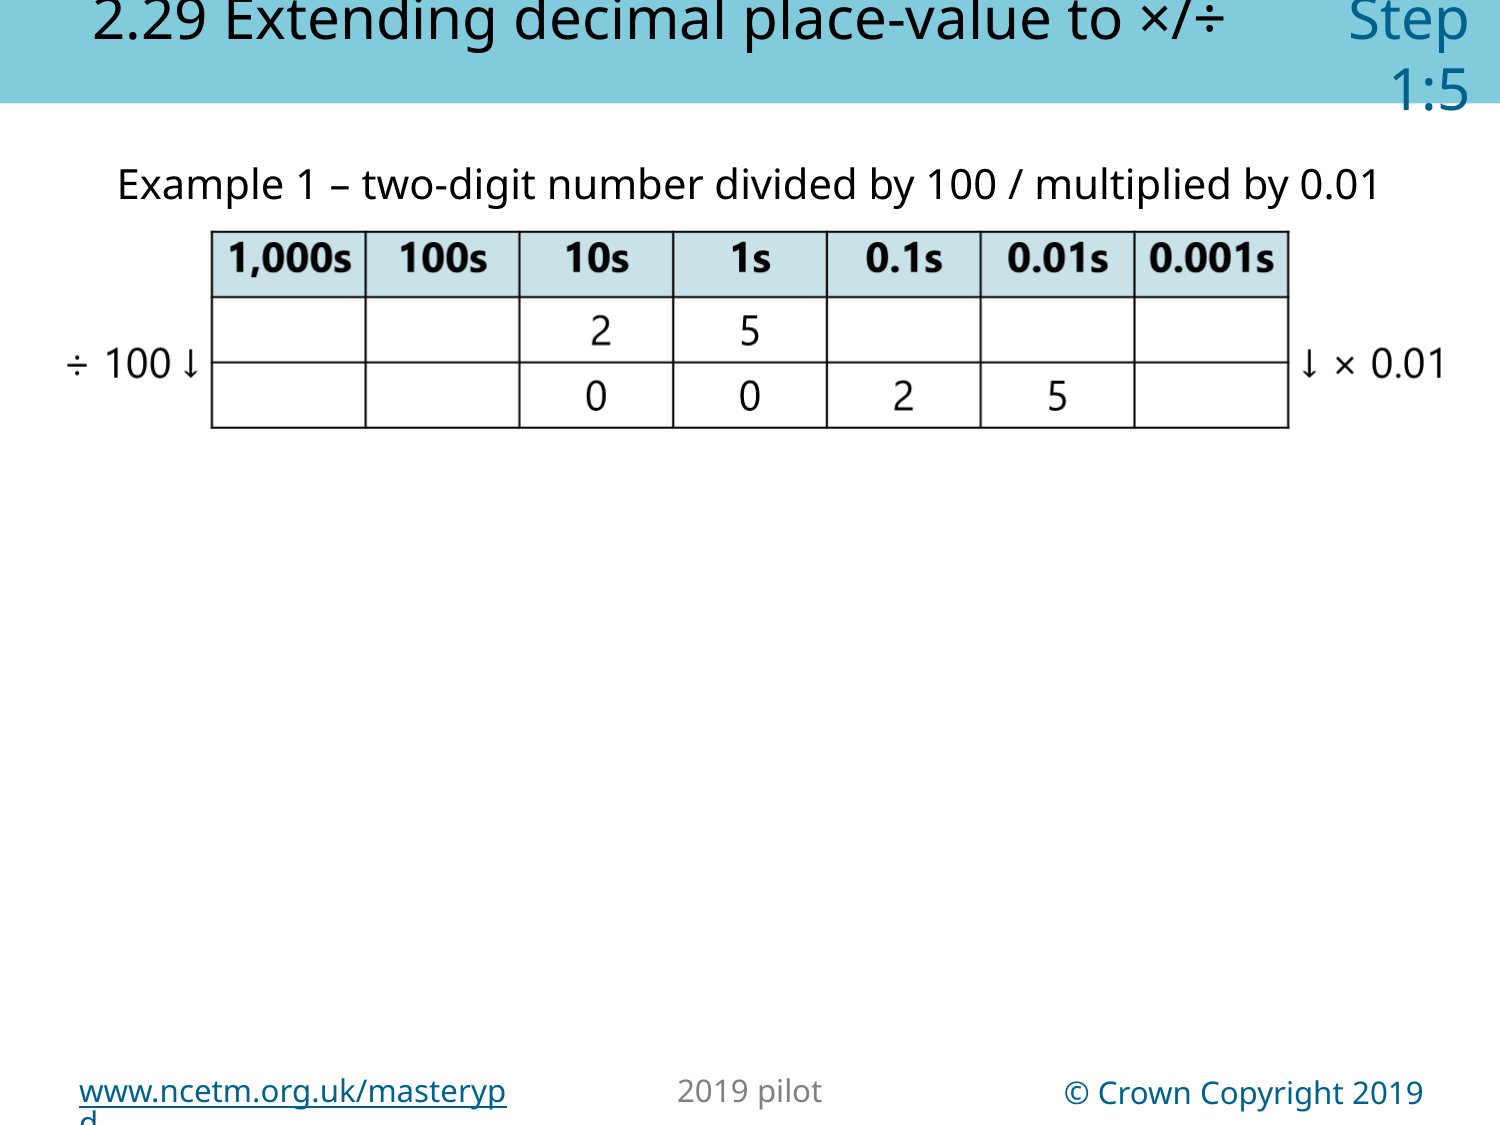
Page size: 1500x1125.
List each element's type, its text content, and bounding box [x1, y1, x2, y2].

text_box Example 1 – two-digit number divided by 100 / multiplied by 0.01 [101, 150, 1399, 216]
picture [40, 219, 1460, 447]
list 2.29 Extending decimal place-value to ×/÷ Step 1:5 [0, 0, 1500, 104]
